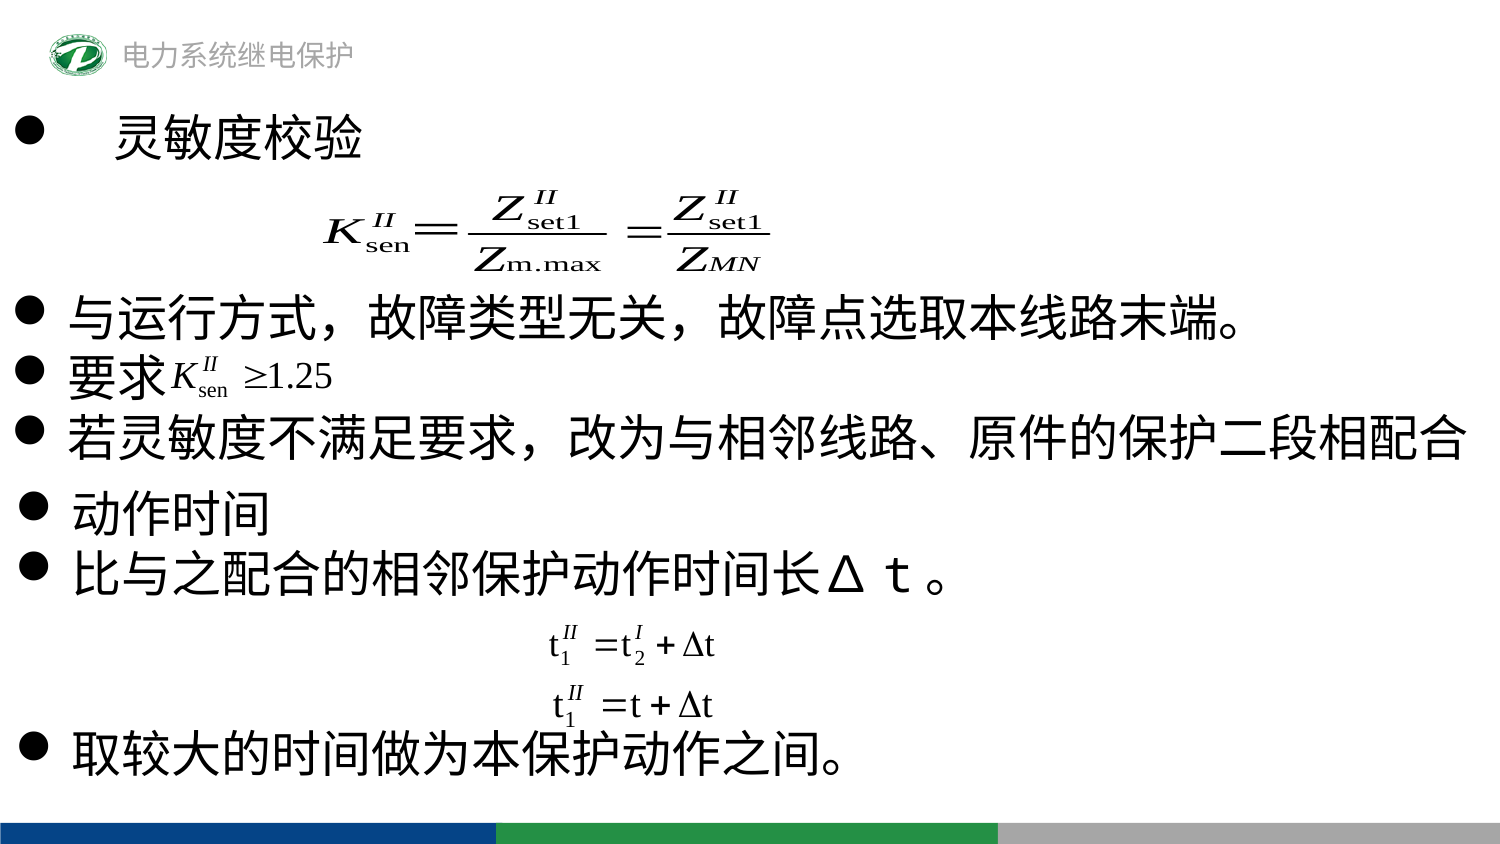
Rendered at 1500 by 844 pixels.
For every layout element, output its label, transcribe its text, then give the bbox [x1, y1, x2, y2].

text_box [494, 821, 996, 844]
text_box 动作时间 比与之配合的相邻保护动作时间长∆t。 取较大的时间做为本保护动作之间。 [0, 475, 1497, 791]
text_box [545, 679, 721, 735]
picture [41, 19, 118, 91]
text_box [163, 346, 339, 408]
text_box [0, 821, 494, 844]
text_box [996, 821, 1500, 844]
text_box 灵敏度校验 与运行方式，故障类型无关，故障点选取本线路末端。 要求 若灵敏度不满足要求，改为与相邻线路、原件的保护二段相配合 [0, 99, 1497, 475]
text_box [312, 179, 780, 280]
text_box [542, 616, 724, 672]
text_box 电力系统继电保护 [122, 29, 370, 80]
